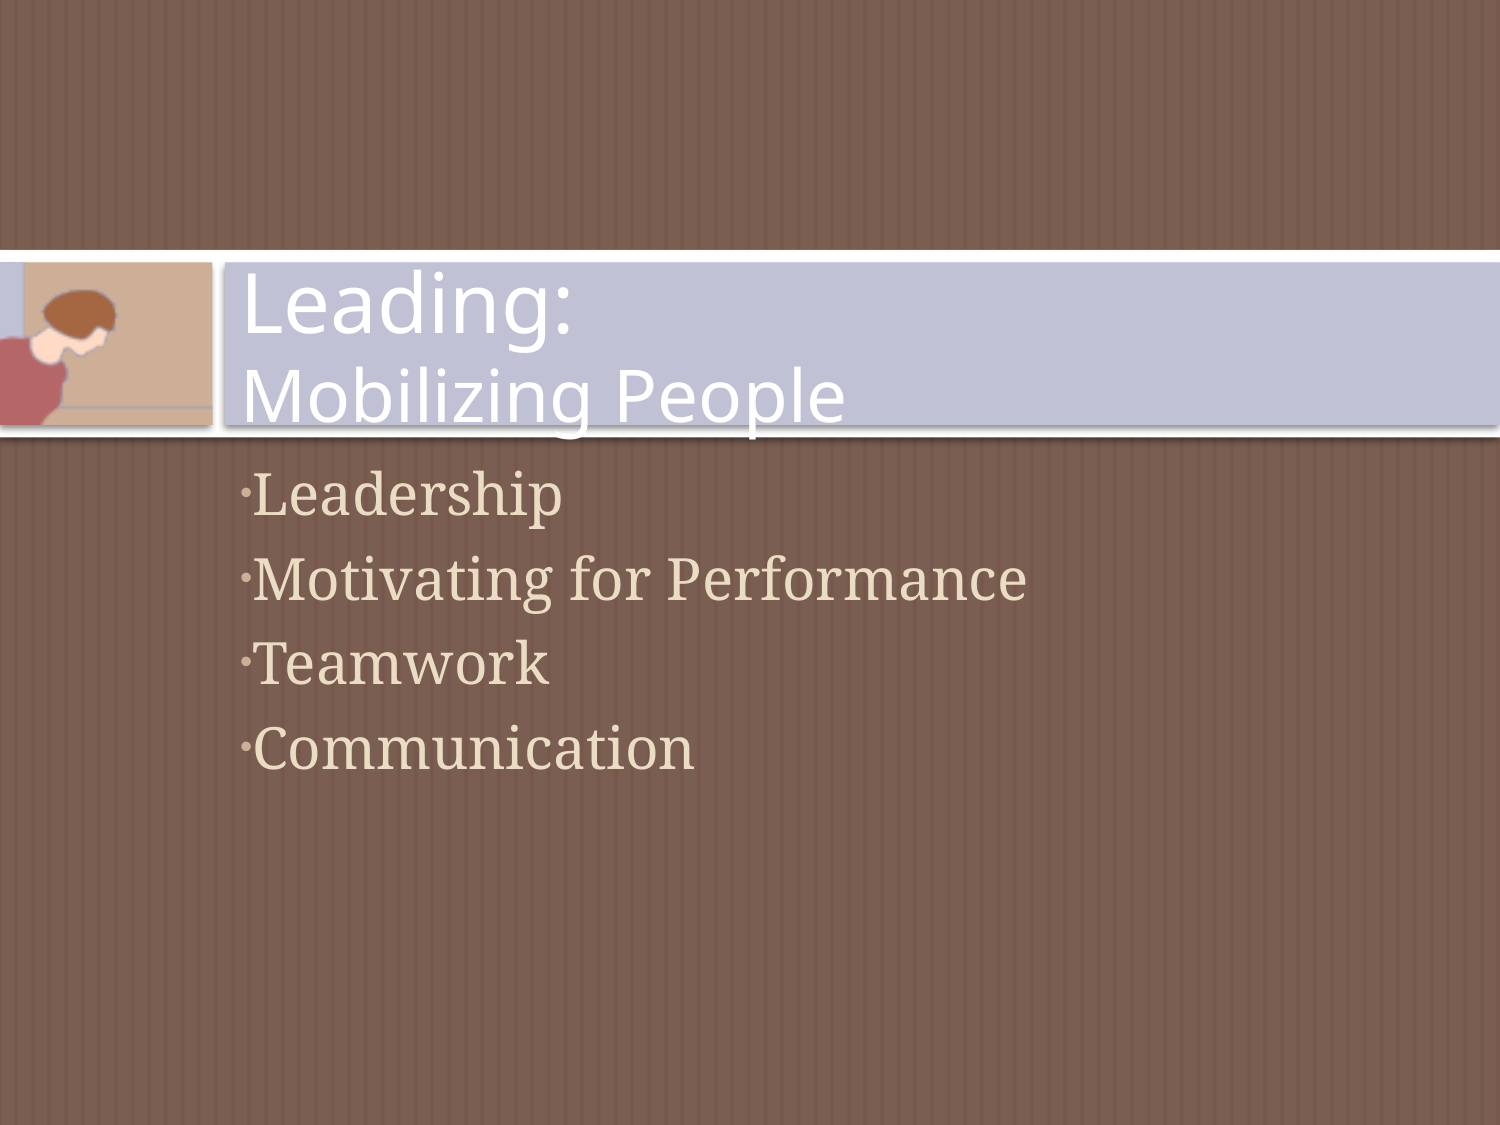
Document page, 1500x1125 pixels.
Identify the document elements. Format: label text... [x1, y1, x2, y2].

title Leading: Mobilizing People [224, 262, 1476, 426]
list Leadership Motivating for Performance Teamwork Communication [224, 449, 1394, 951]
picture [0, 262, 213, 426]
